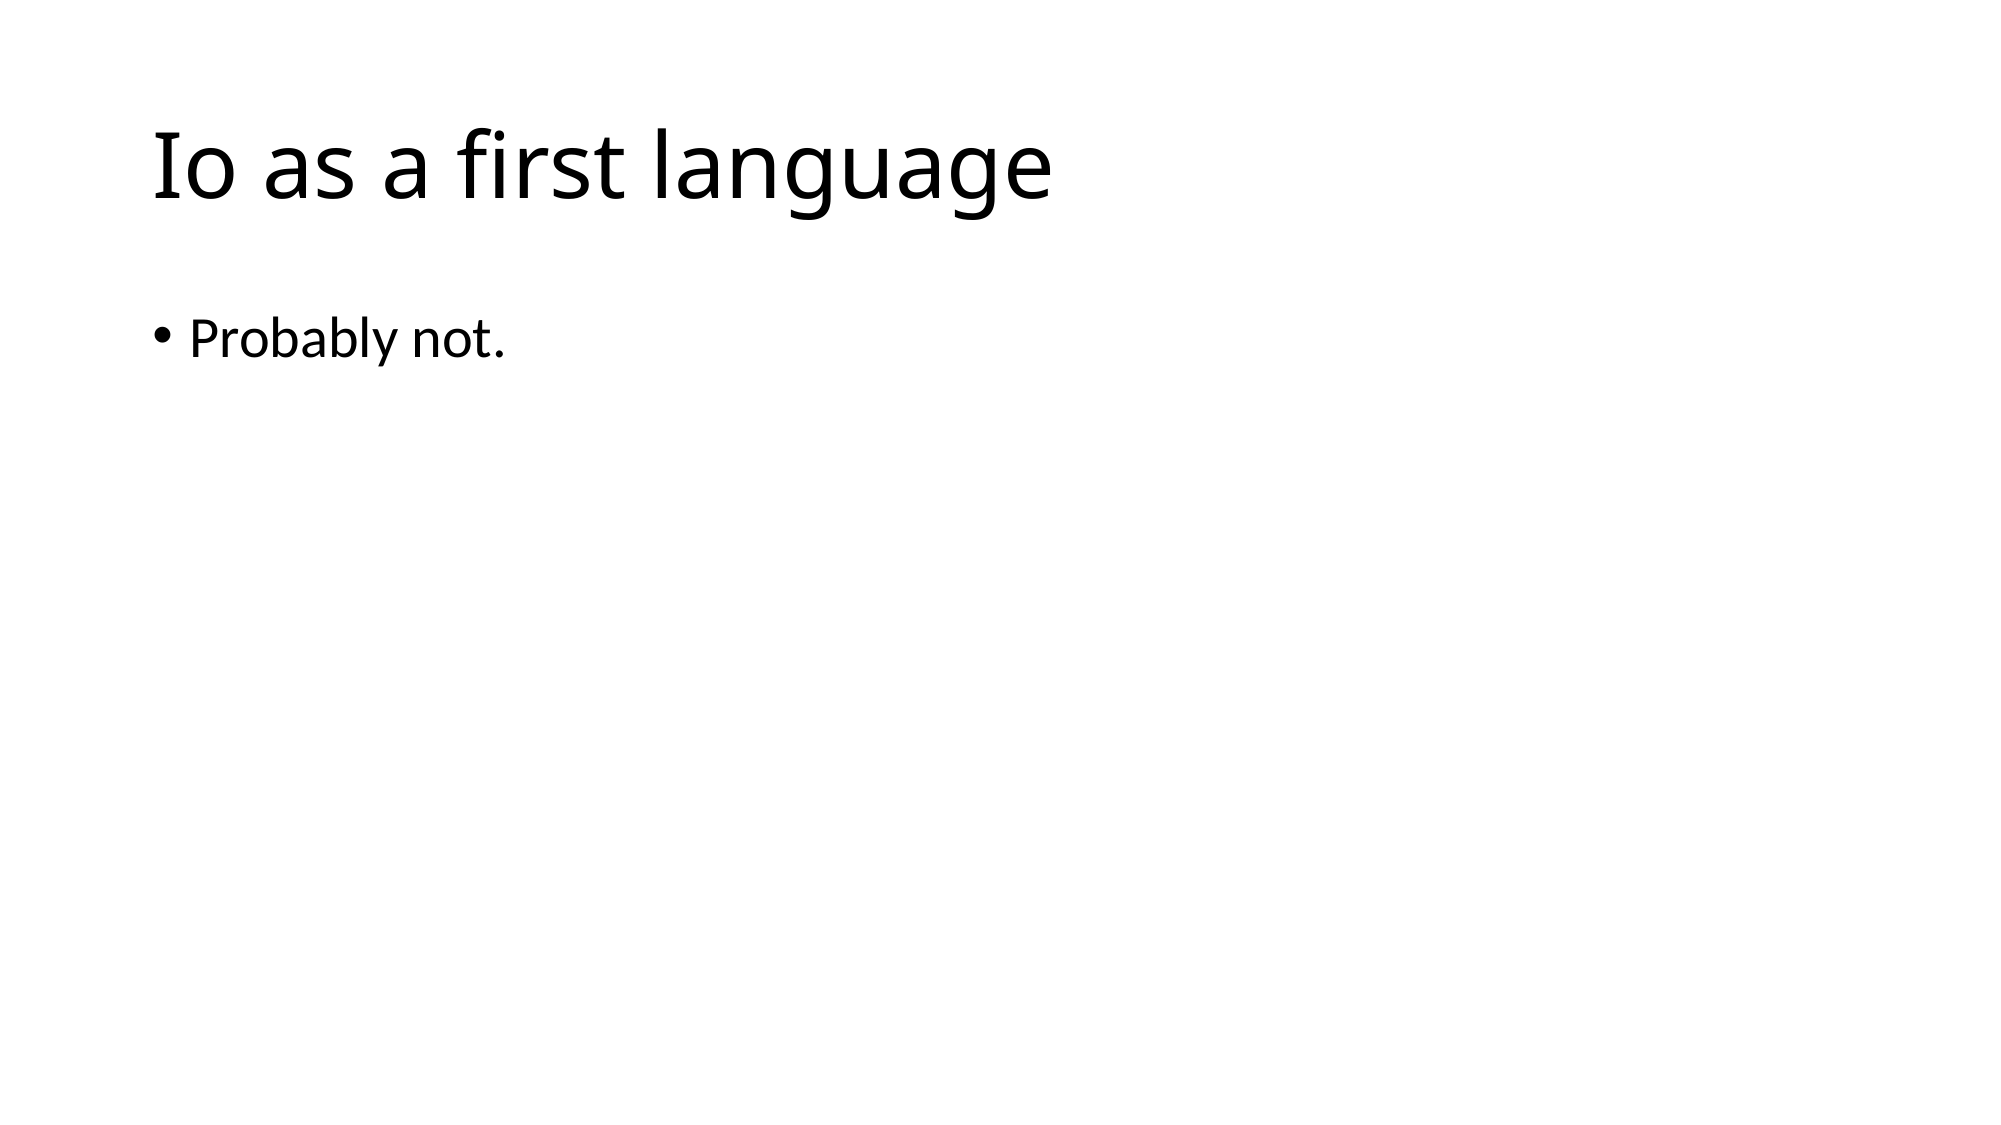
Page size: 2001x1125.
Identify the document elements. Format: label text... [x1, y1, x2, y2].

list Probably not. [137, 299, 1863, 1014]
title Io as a first language [137, 59, 1863, 278]
